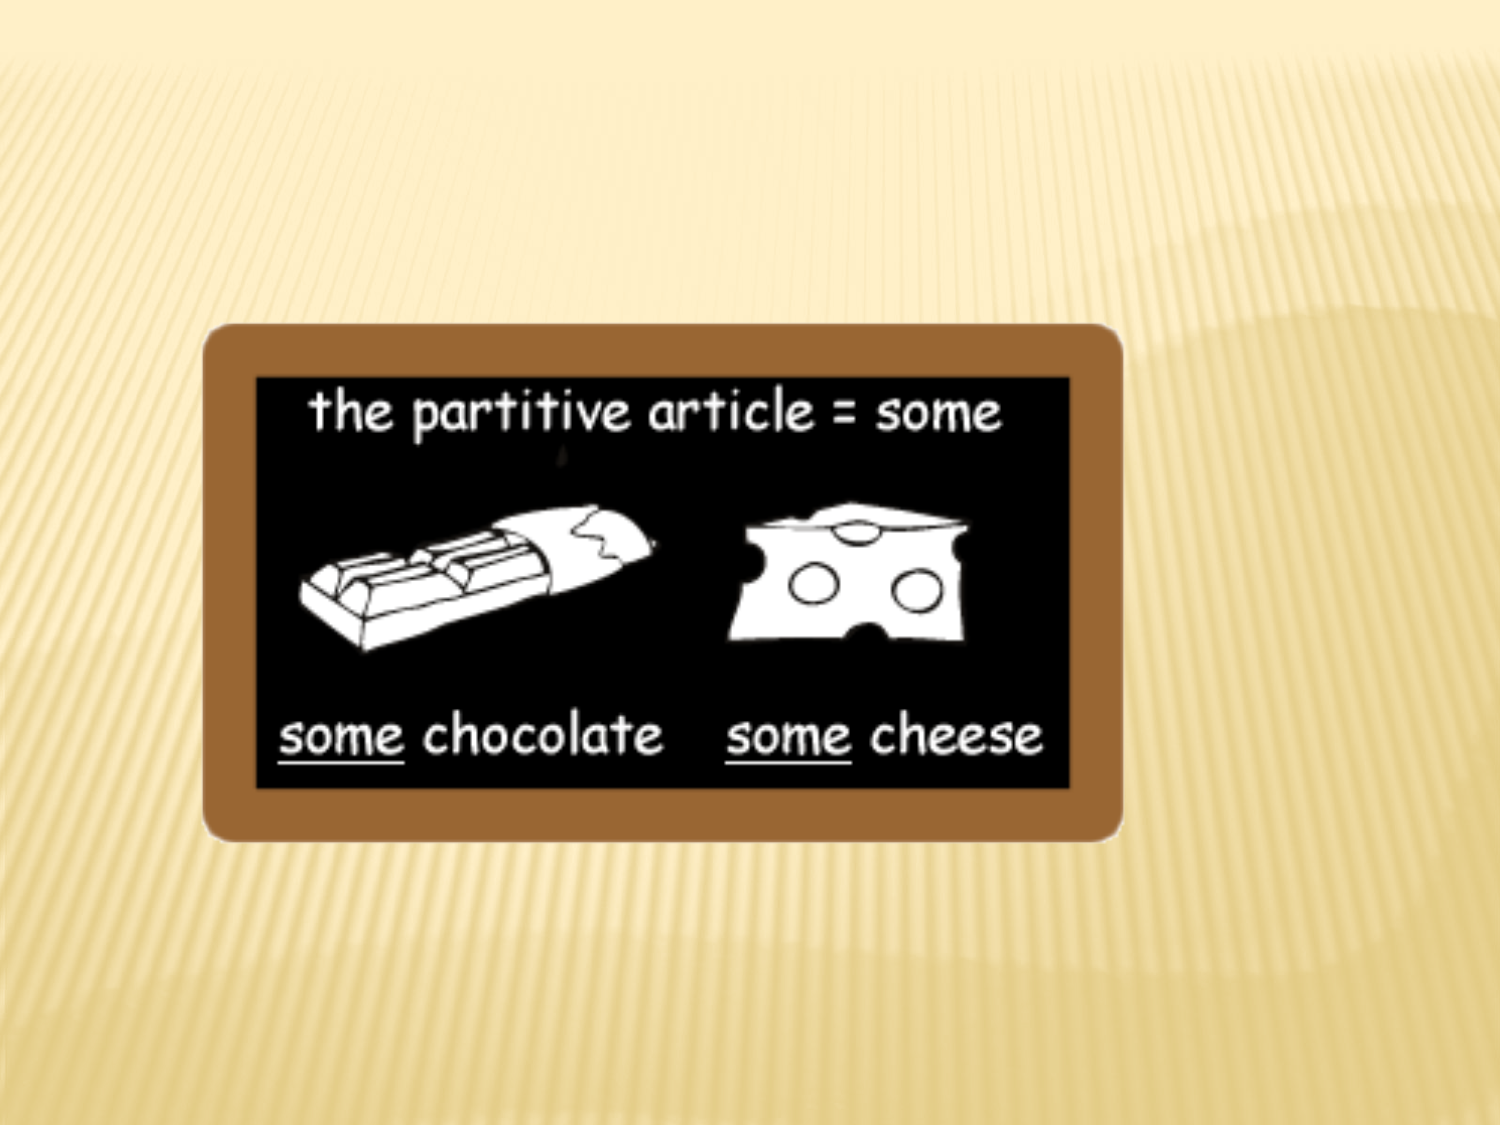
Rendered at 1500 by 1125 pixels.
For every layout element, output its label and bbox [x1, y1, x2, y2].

picture [200, 312, 1137, 851]
